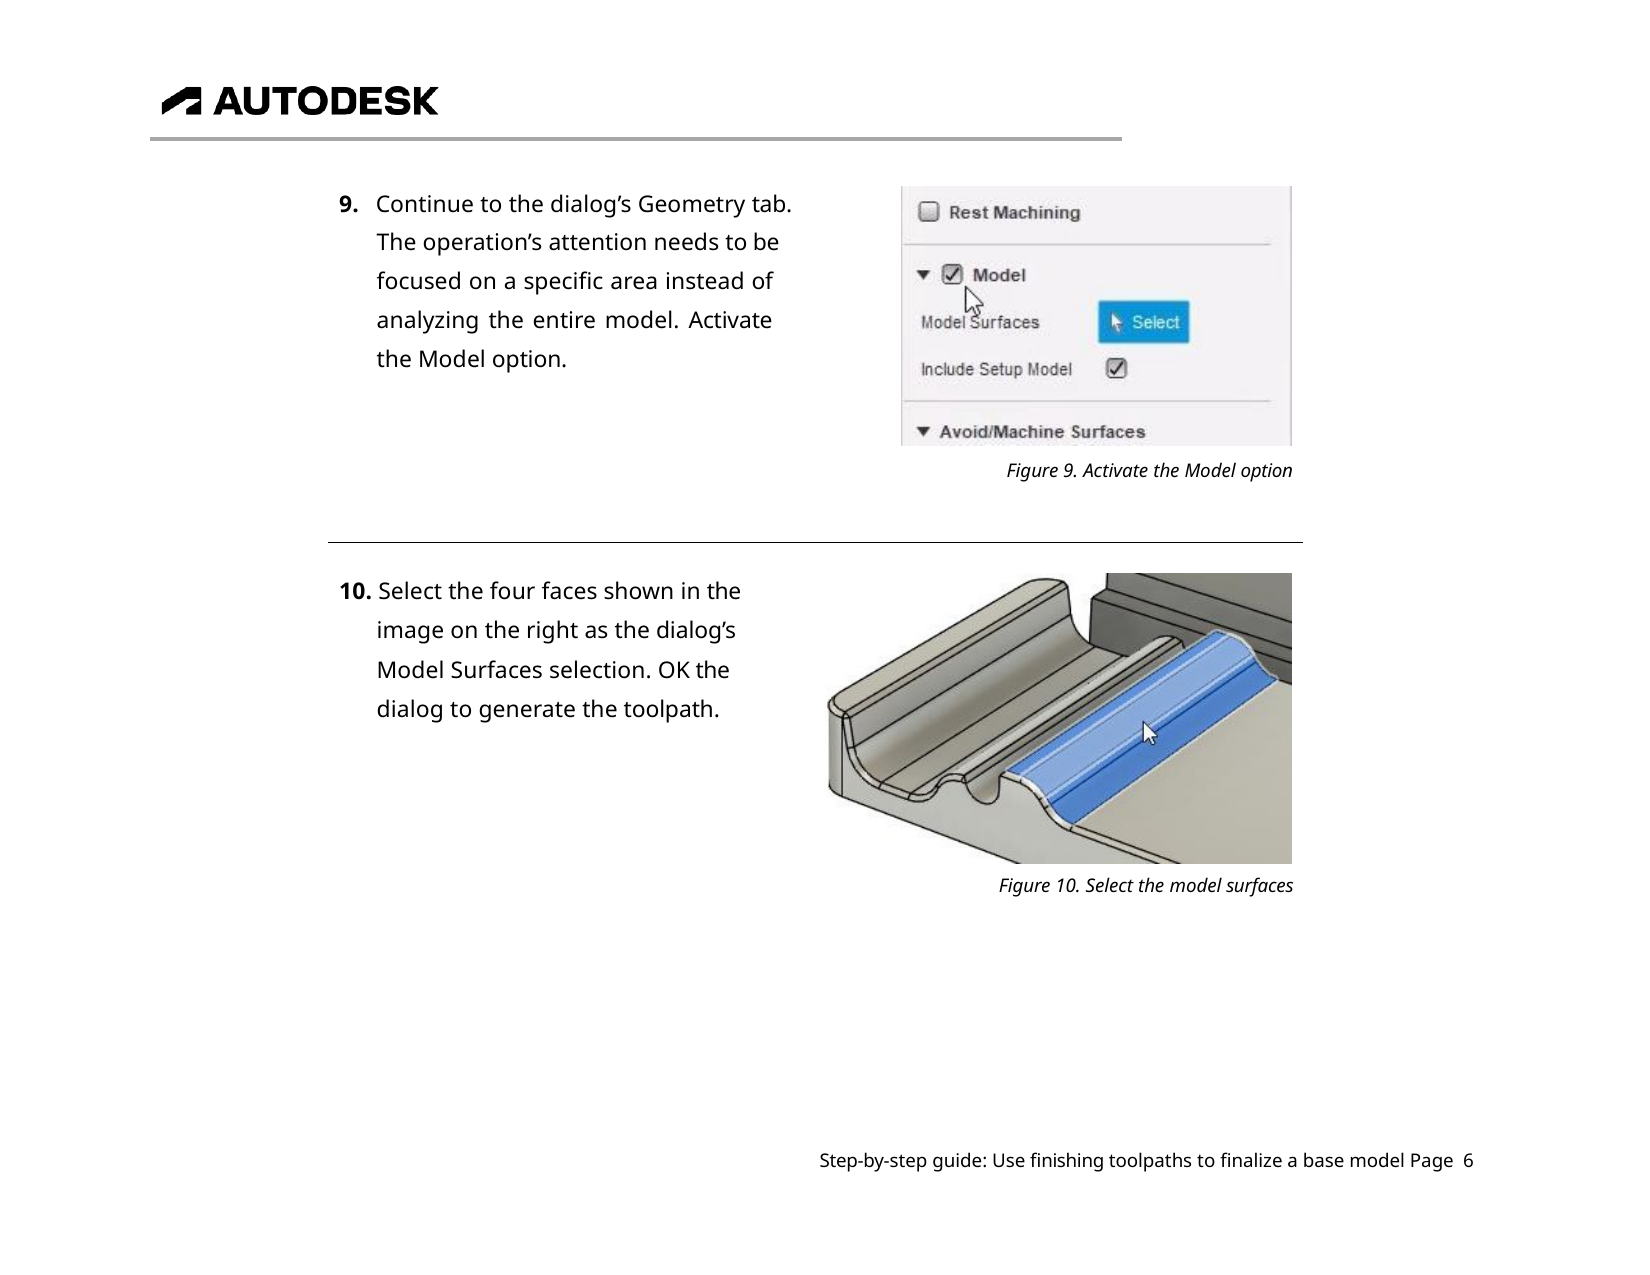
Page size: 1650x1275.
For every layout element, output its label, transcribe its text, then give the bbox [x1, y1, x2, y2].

table_header 9. Continue to the dialog’s Geometry tab. The operation’s attention needs to be focused on a specific area instead of analyzing the entire model. Activate the Model option. [328, 187, 805, 542]
table_header Figure 9. Activate the Model option [805, 187, 1303, 542]
slide_number Step-by-step guide: Use finishing toolpaths to finalize a base model Page 10 [817, 1145, 1509, 1275]
picture [900, 186, 1292, 447]
picture [161, 86, 439, 115]
picture [824, 573, 1293, 865]
table_cell 10. Select the four faces shown in the image on the right as the dialog’s Model Surfaces selection. OK the dialog to generate the toolpath. [328, 543, 805, 909]
table_cell Figure 10. Select the model surfaces [805, 543, 1303, 909]
